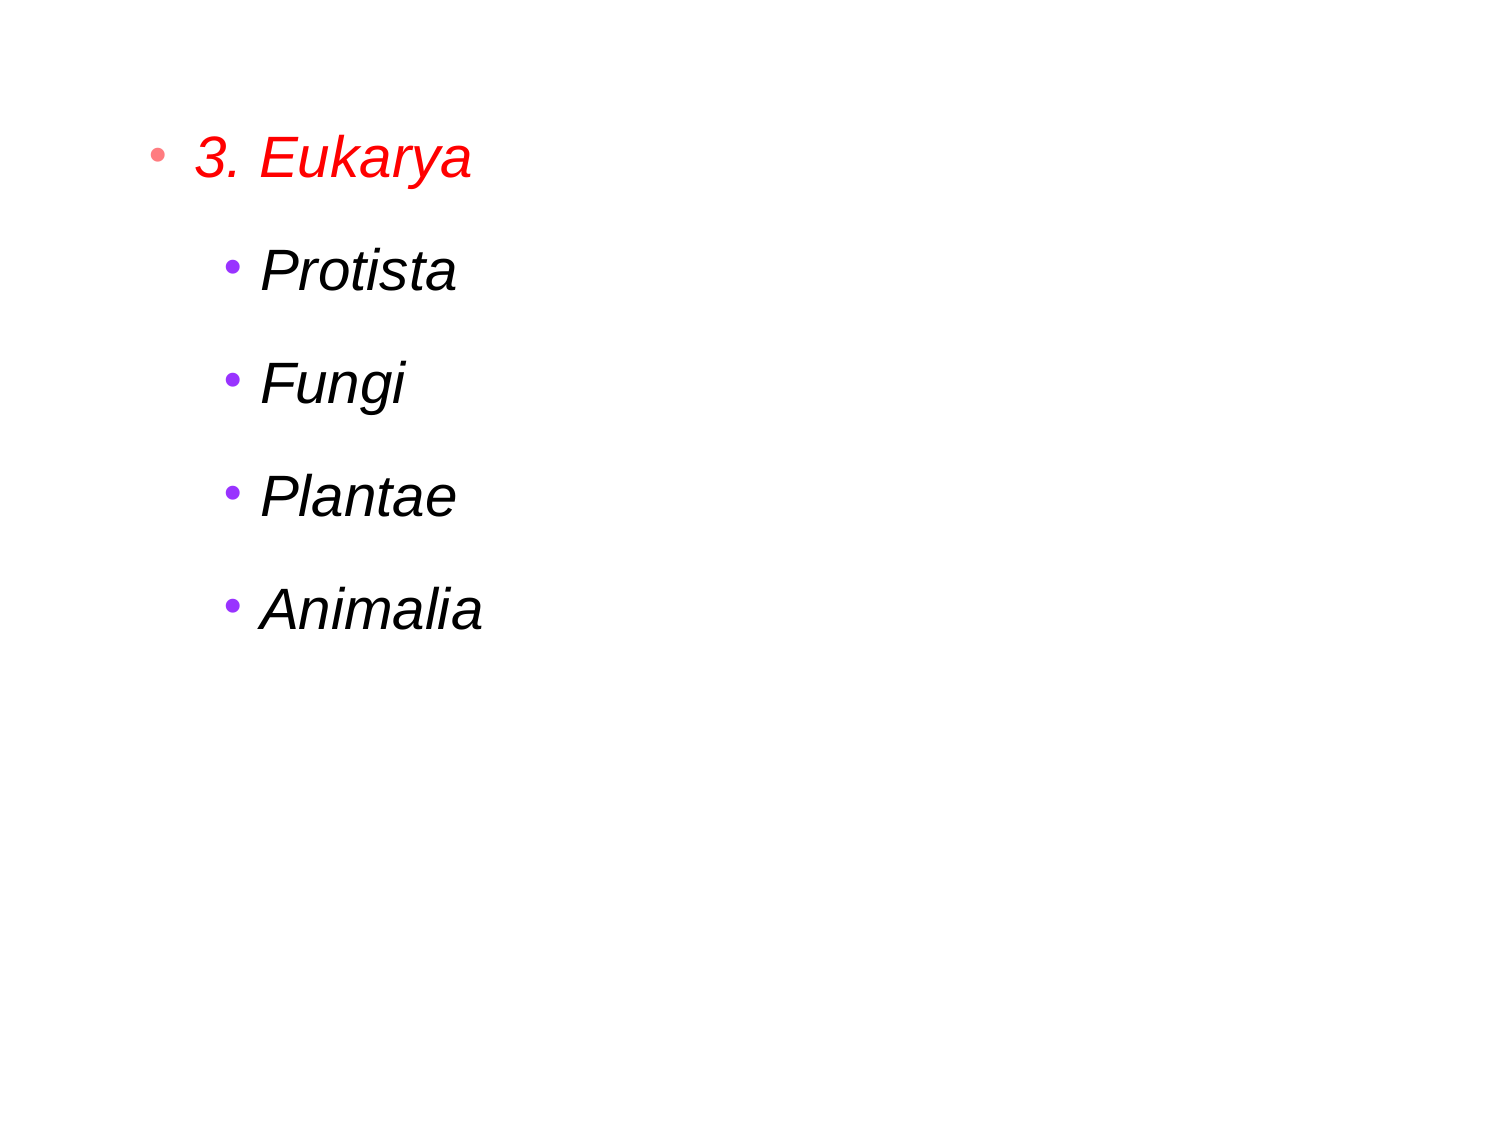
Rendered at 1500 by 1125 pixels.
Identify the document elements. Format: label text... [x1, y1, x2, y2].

text_box 3. Eukarya Protista Fungi Plantae Animalia [57, 101, 1318, 1059]
